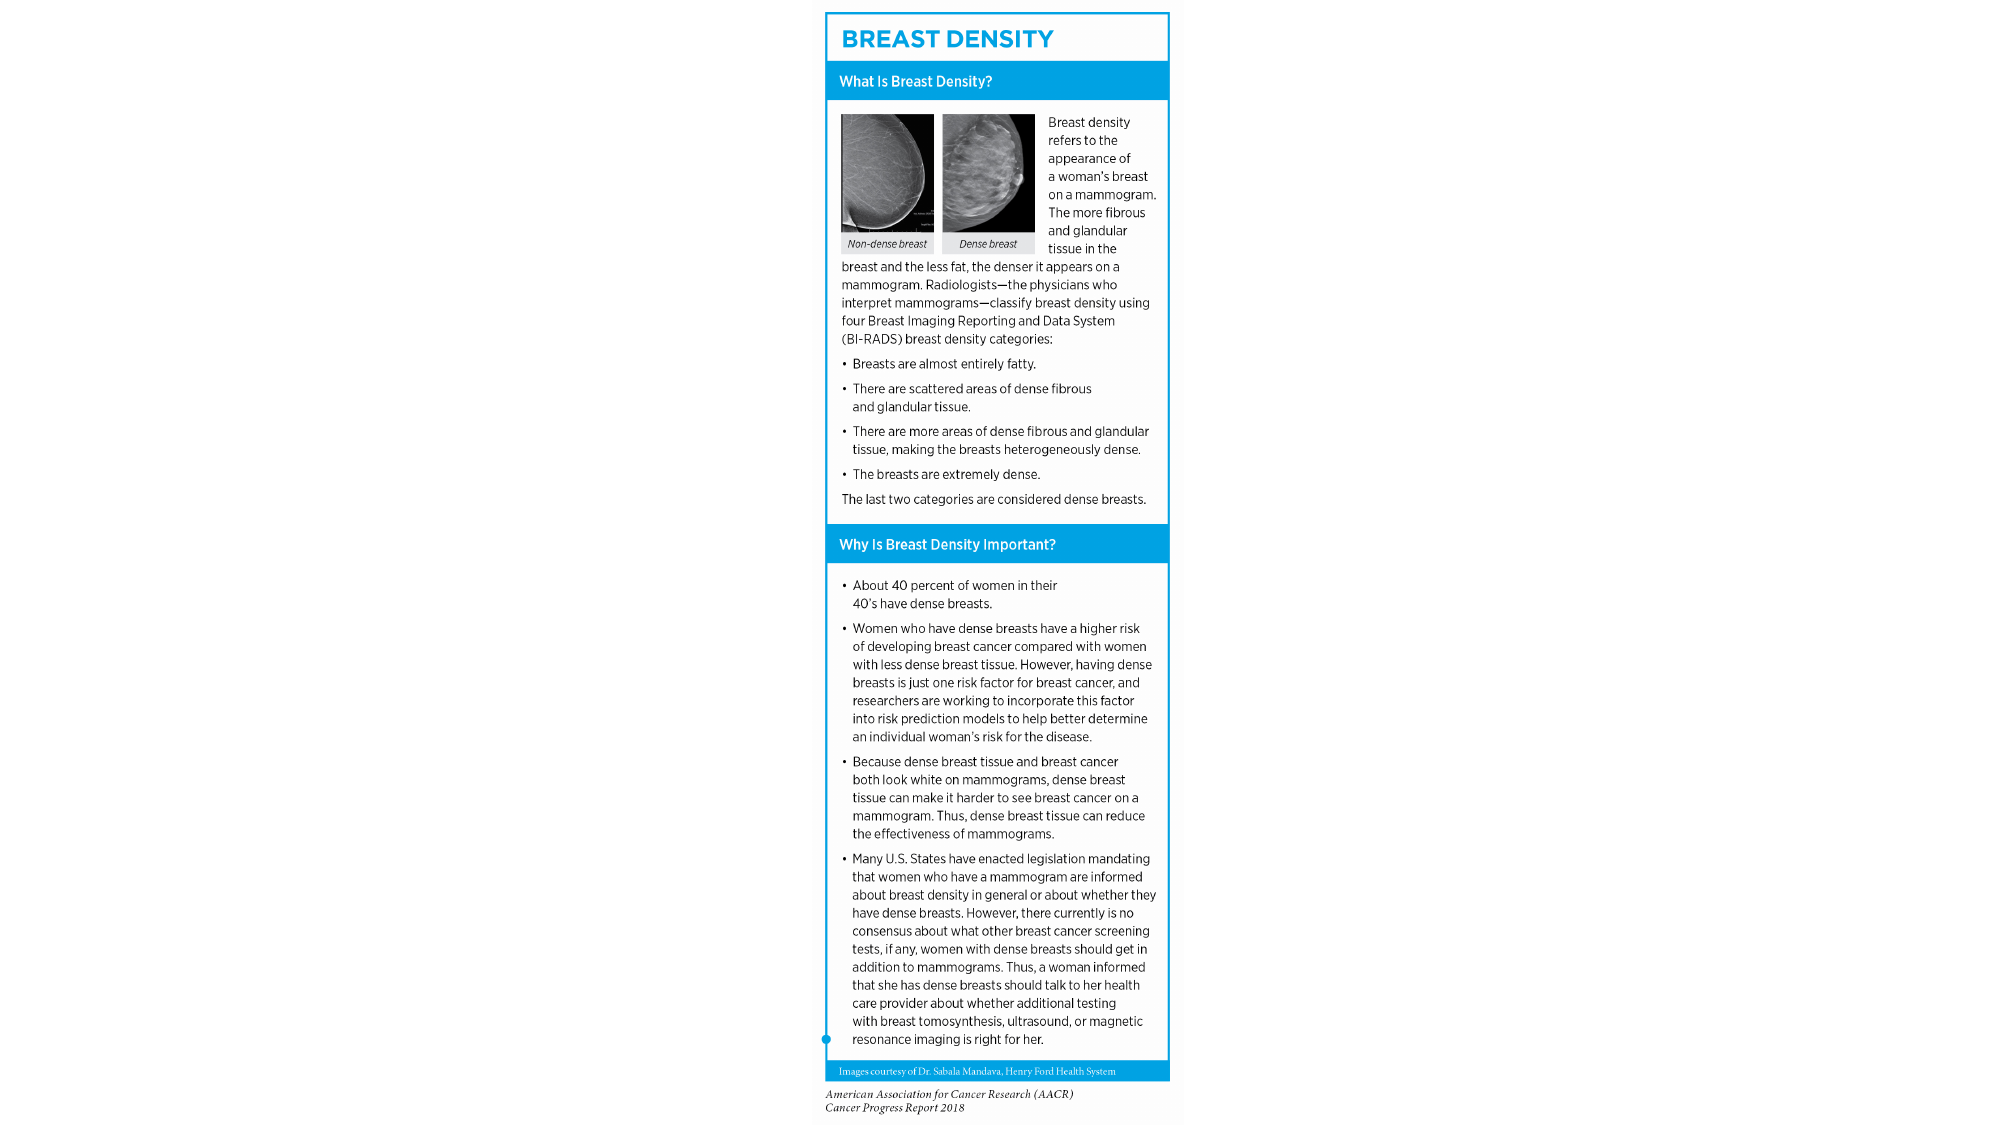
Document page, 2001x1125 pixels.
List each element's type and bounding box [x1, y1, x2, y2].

picture [812, 0, 1184, 1125]
